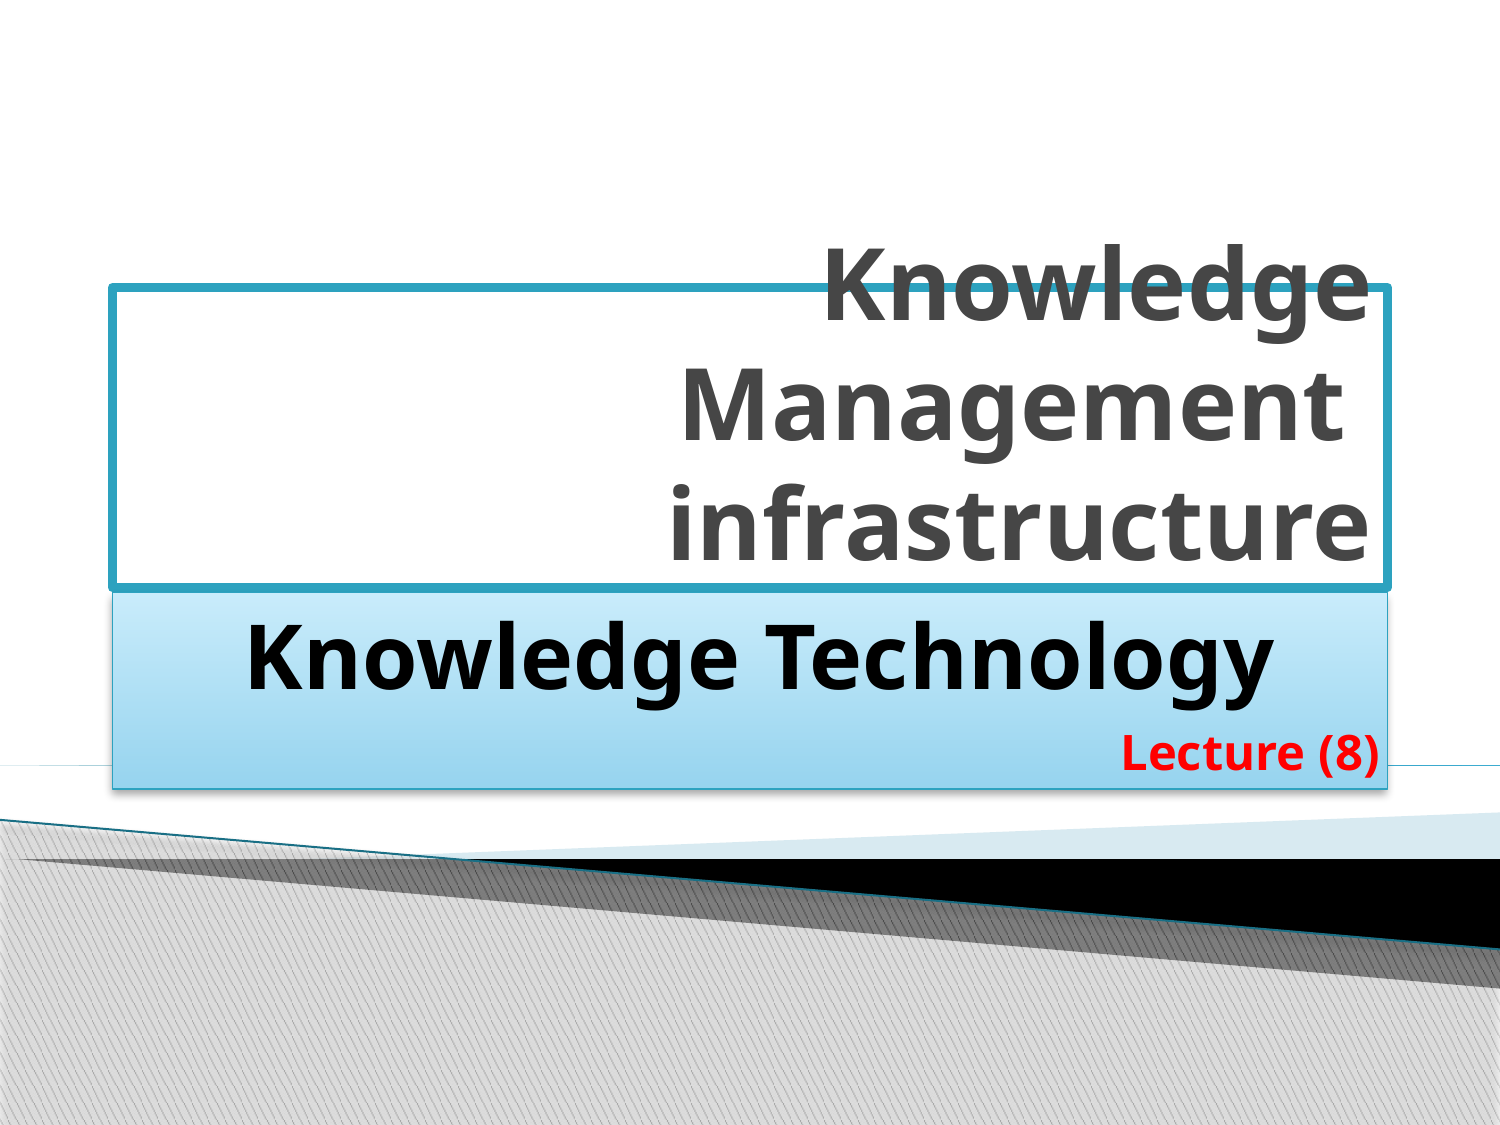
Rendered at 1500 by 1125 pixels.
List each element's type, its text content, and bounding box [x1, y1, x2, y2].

title Knowledge Management infrastructure [108, 283, 1392, 592]
picture [5, 859, 1500, 989]
subtitle Knowledge Technology Lecture (8) [112, 592, 1388, 790]
